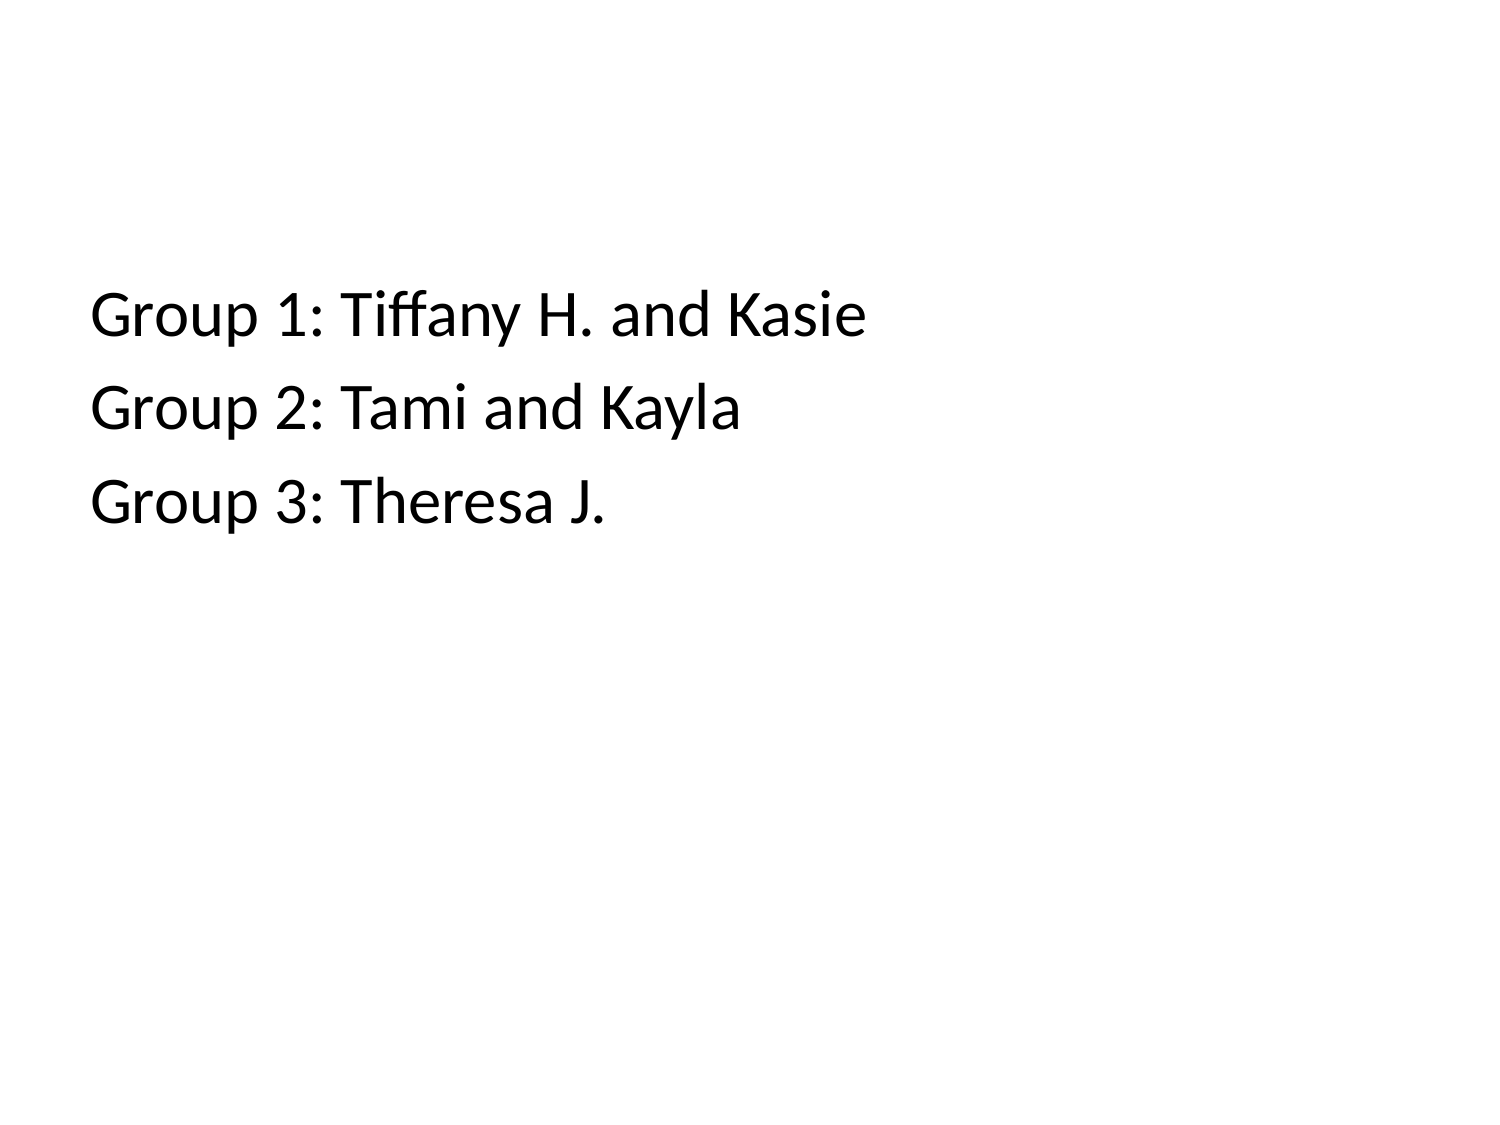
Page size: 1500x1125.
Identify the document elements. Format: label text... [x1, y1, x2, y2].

list Group 1: Tiffany H. and Kasie Group 2: Tami and Kayla Group 3: Theresa J. [75, 262, 1425, 1005]
